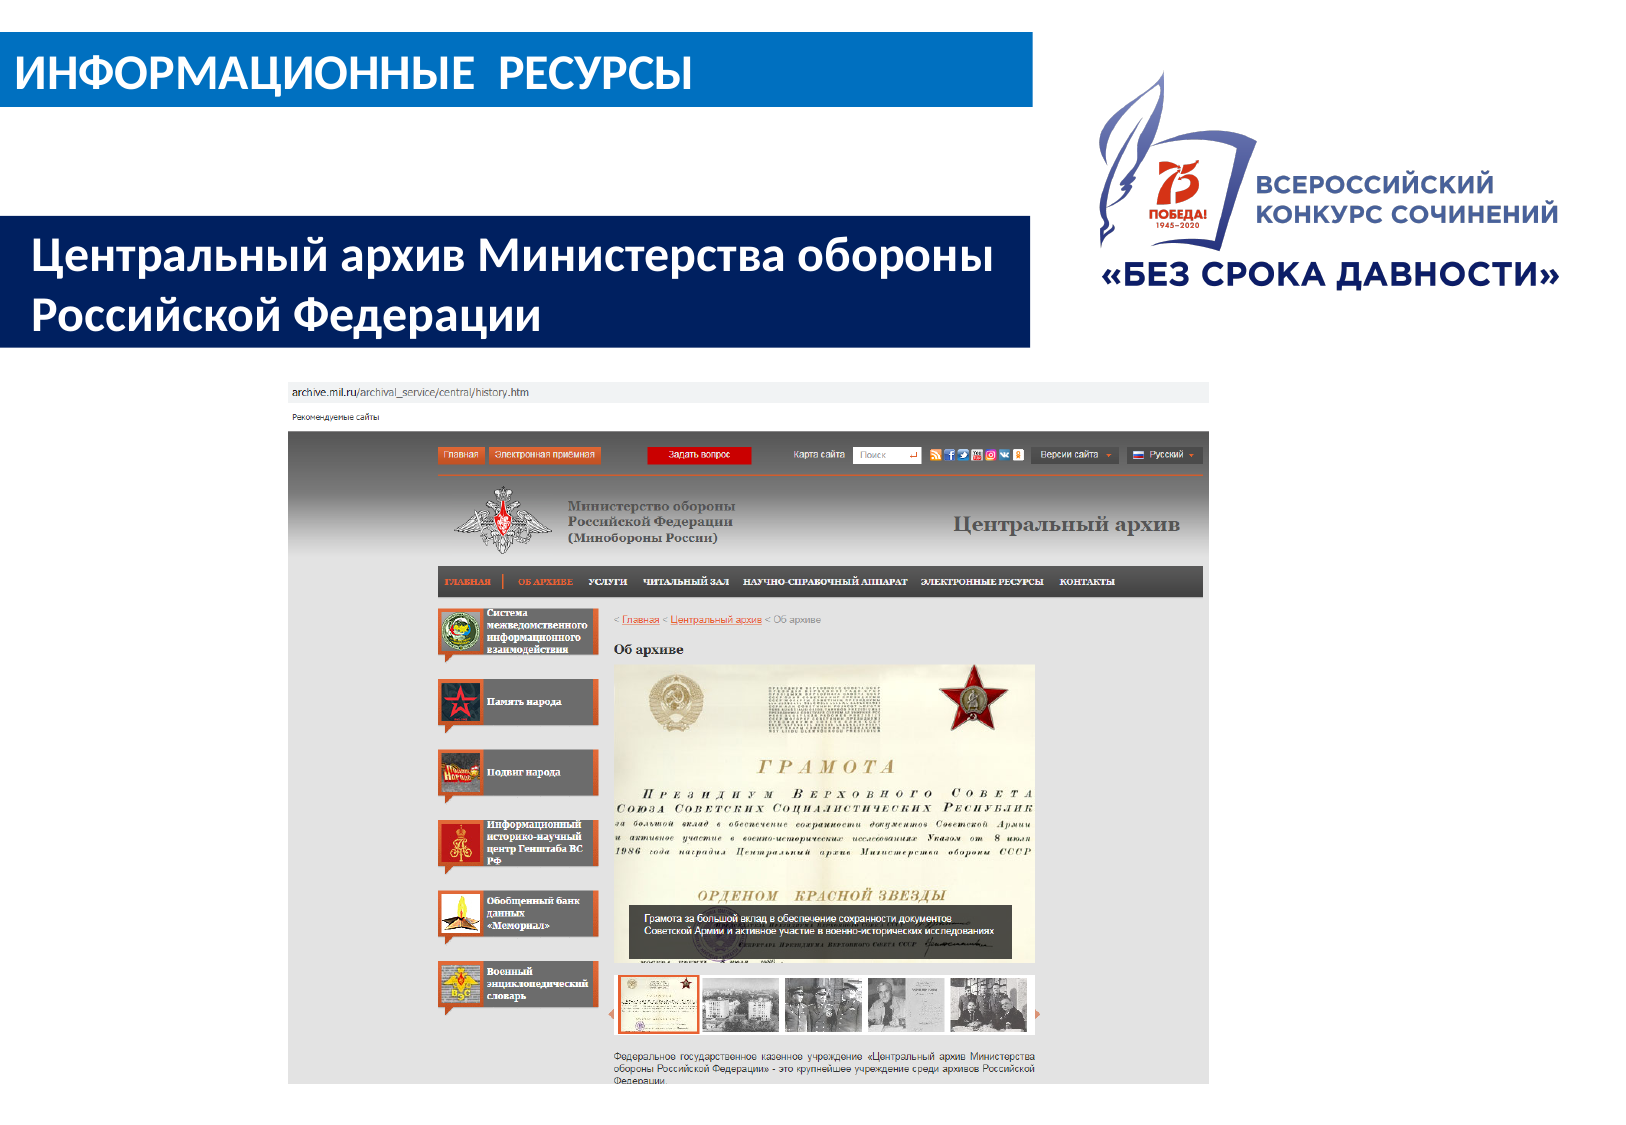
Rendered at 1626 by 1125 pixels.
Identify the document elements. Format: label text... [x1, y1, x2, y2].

picture [1053, 48, 1605, 342]
picture [288, 379, 1209, 1084]
text_box Центральный архив Министерства обороны Российской Федерации [0, 215, 1031, 348]
text_box ИНФОРМАЦИОННЫЕ РЕСУРСЫ [0, 32, 1033, 107]
